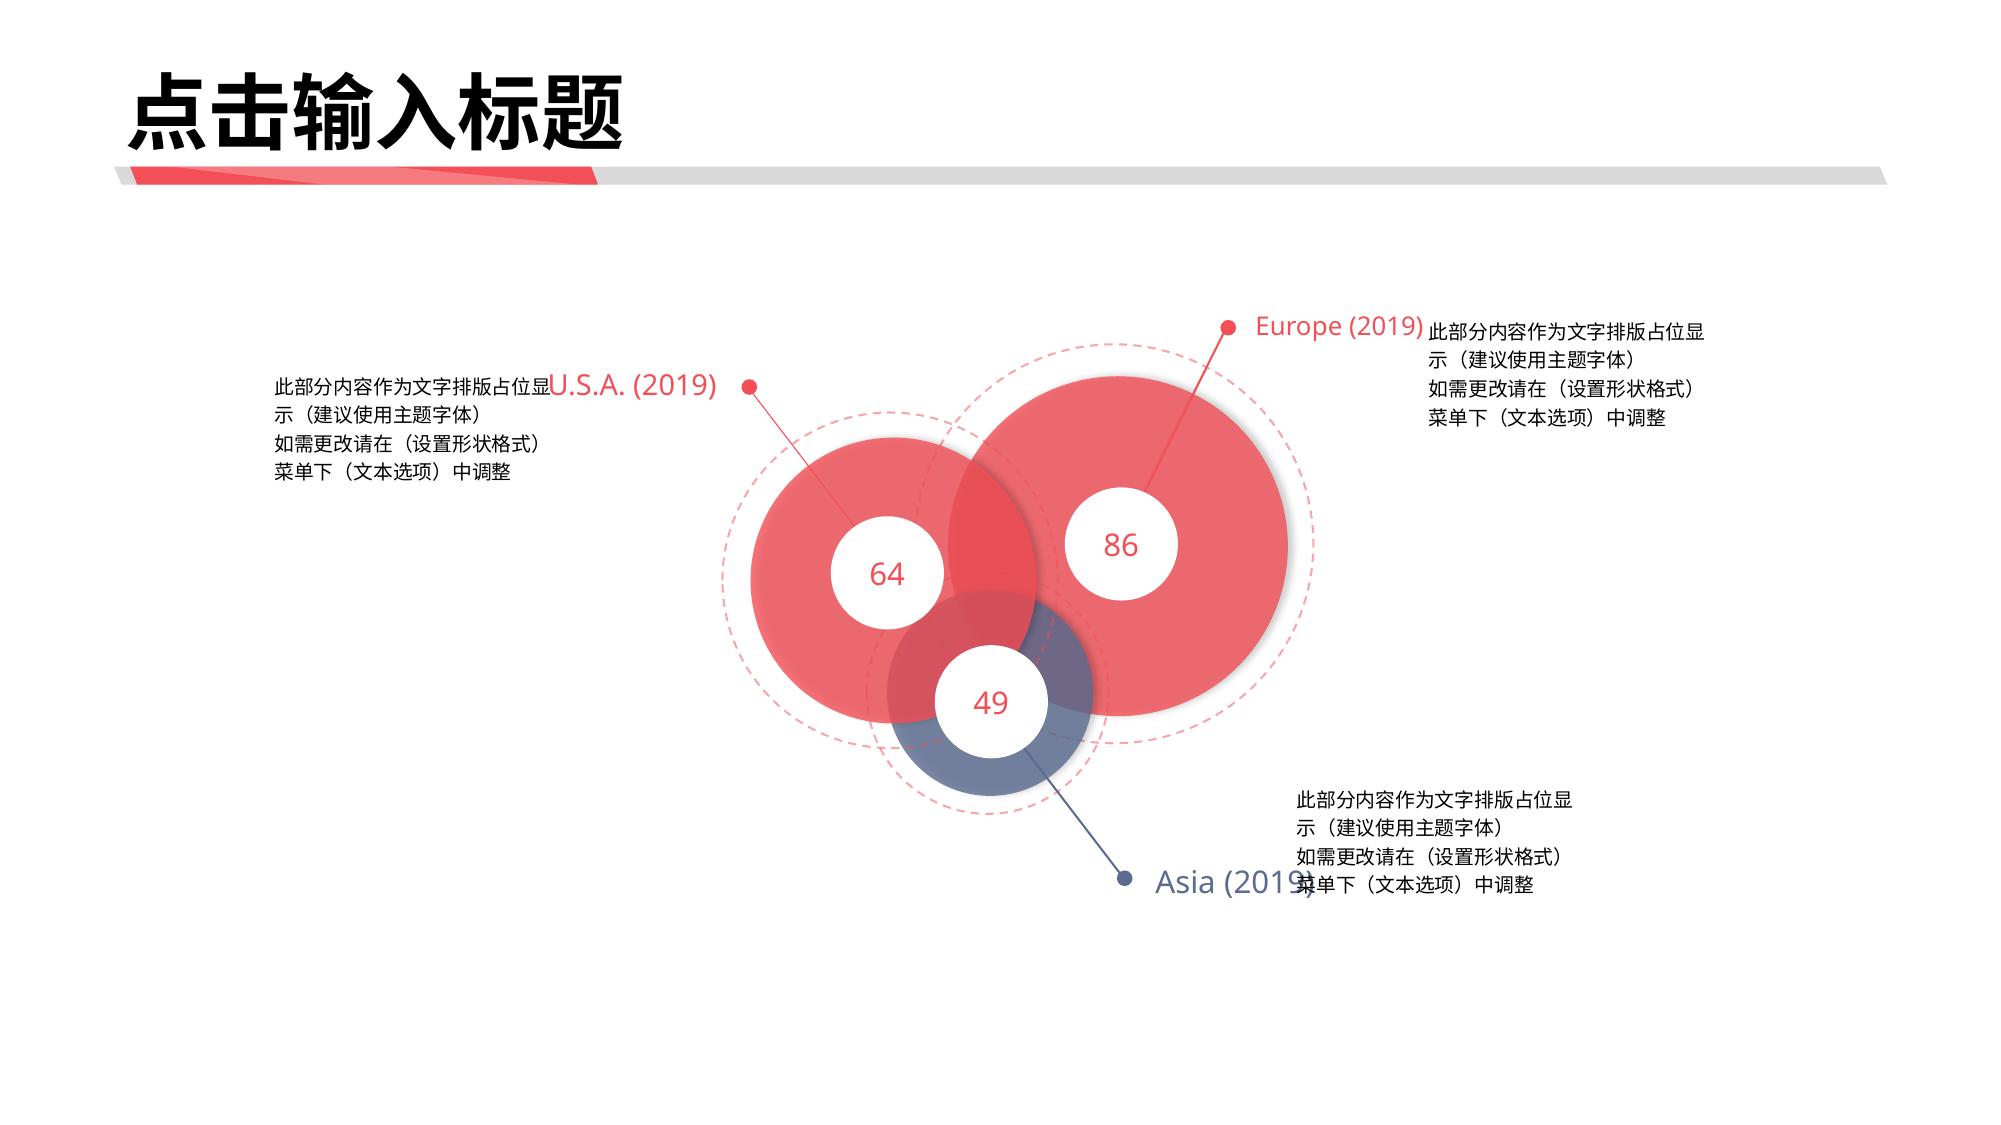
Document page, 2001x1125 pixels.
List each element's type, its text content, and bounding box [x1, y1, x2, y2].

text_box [274, 301, 1714, 908]
title 点击输入标题 [109, 0, 1890, 169]
